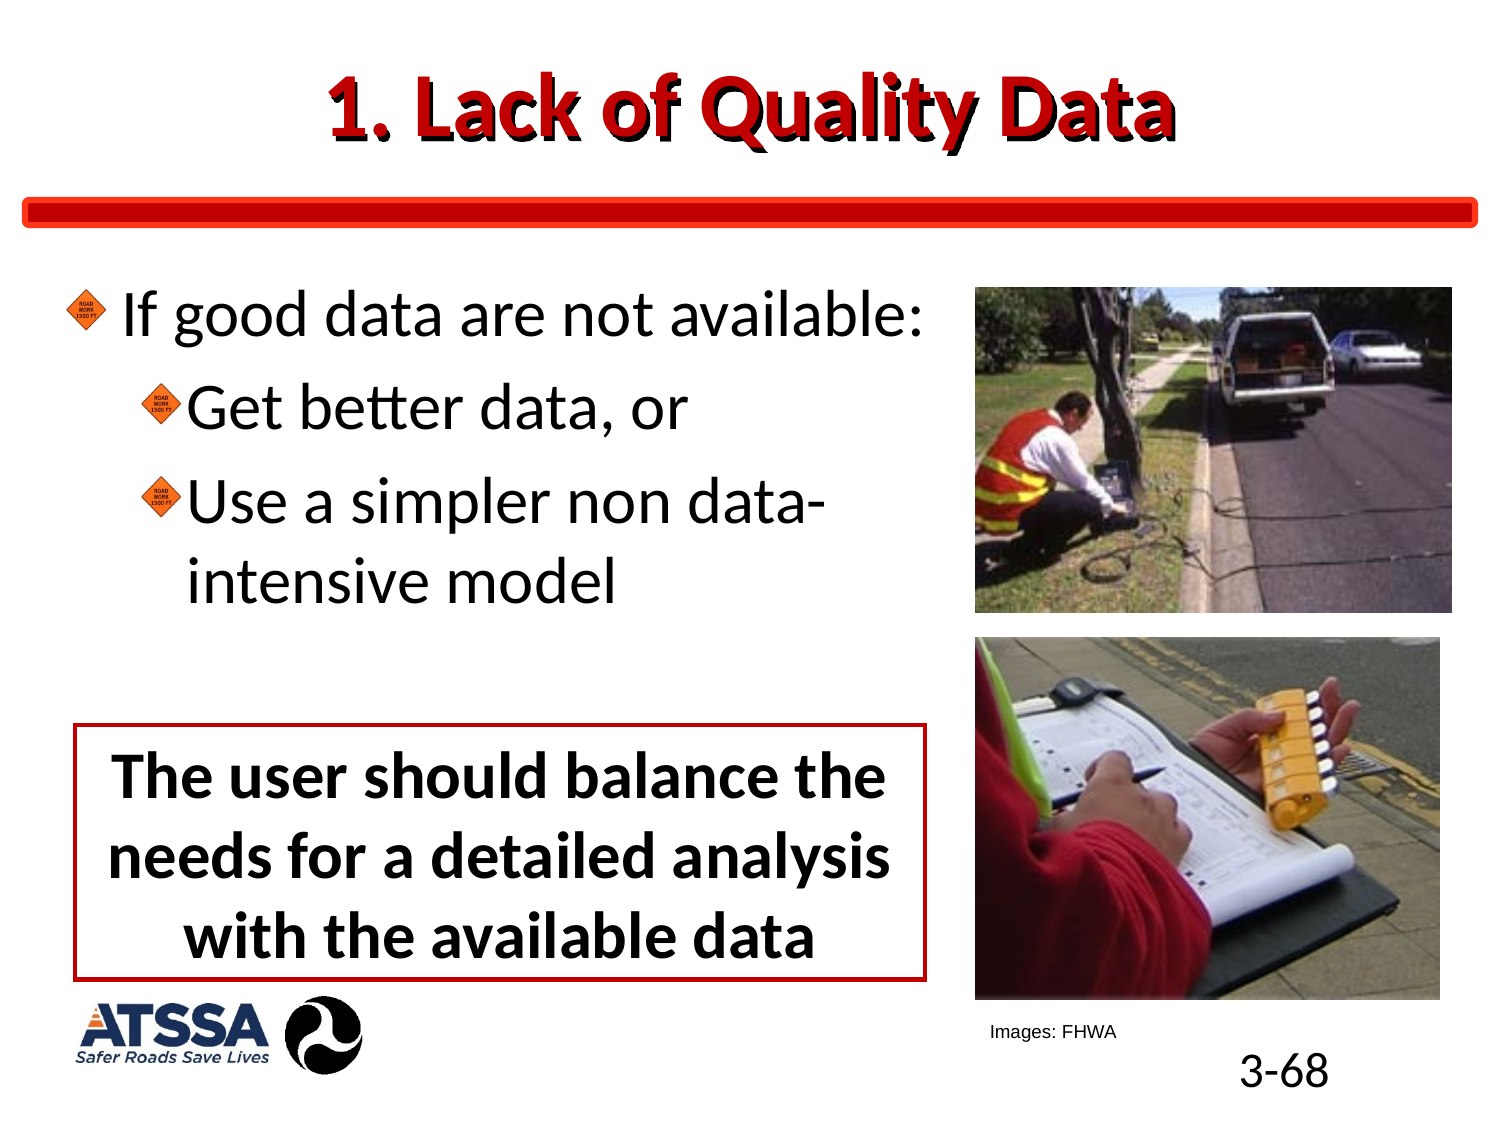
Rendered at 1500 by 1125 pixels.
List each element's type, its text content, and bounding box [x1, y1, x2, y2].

picture [140, 475, 182, 518]
picture [75, 1003, 269, 1063]
picture [974, 287, 1452, 613]
picture [974, 637, 1441, 1001]
picture [140, 382, 182, 425]
list If good data are not available: Get better data, or Use a simpler non data-intensive model [49, 262, 988, 988]
text_box The user should balance the needs for a detailed analysis with the available data [75, 724, 925, 980]
title 1. Lack of Quality Data [0, 0, 1500, 201]
text_box Images: FHWA [975, 1012, 1150, 1050]
picture [276, 989, 370, 1077]
picture [65, 288, 107, 331]
